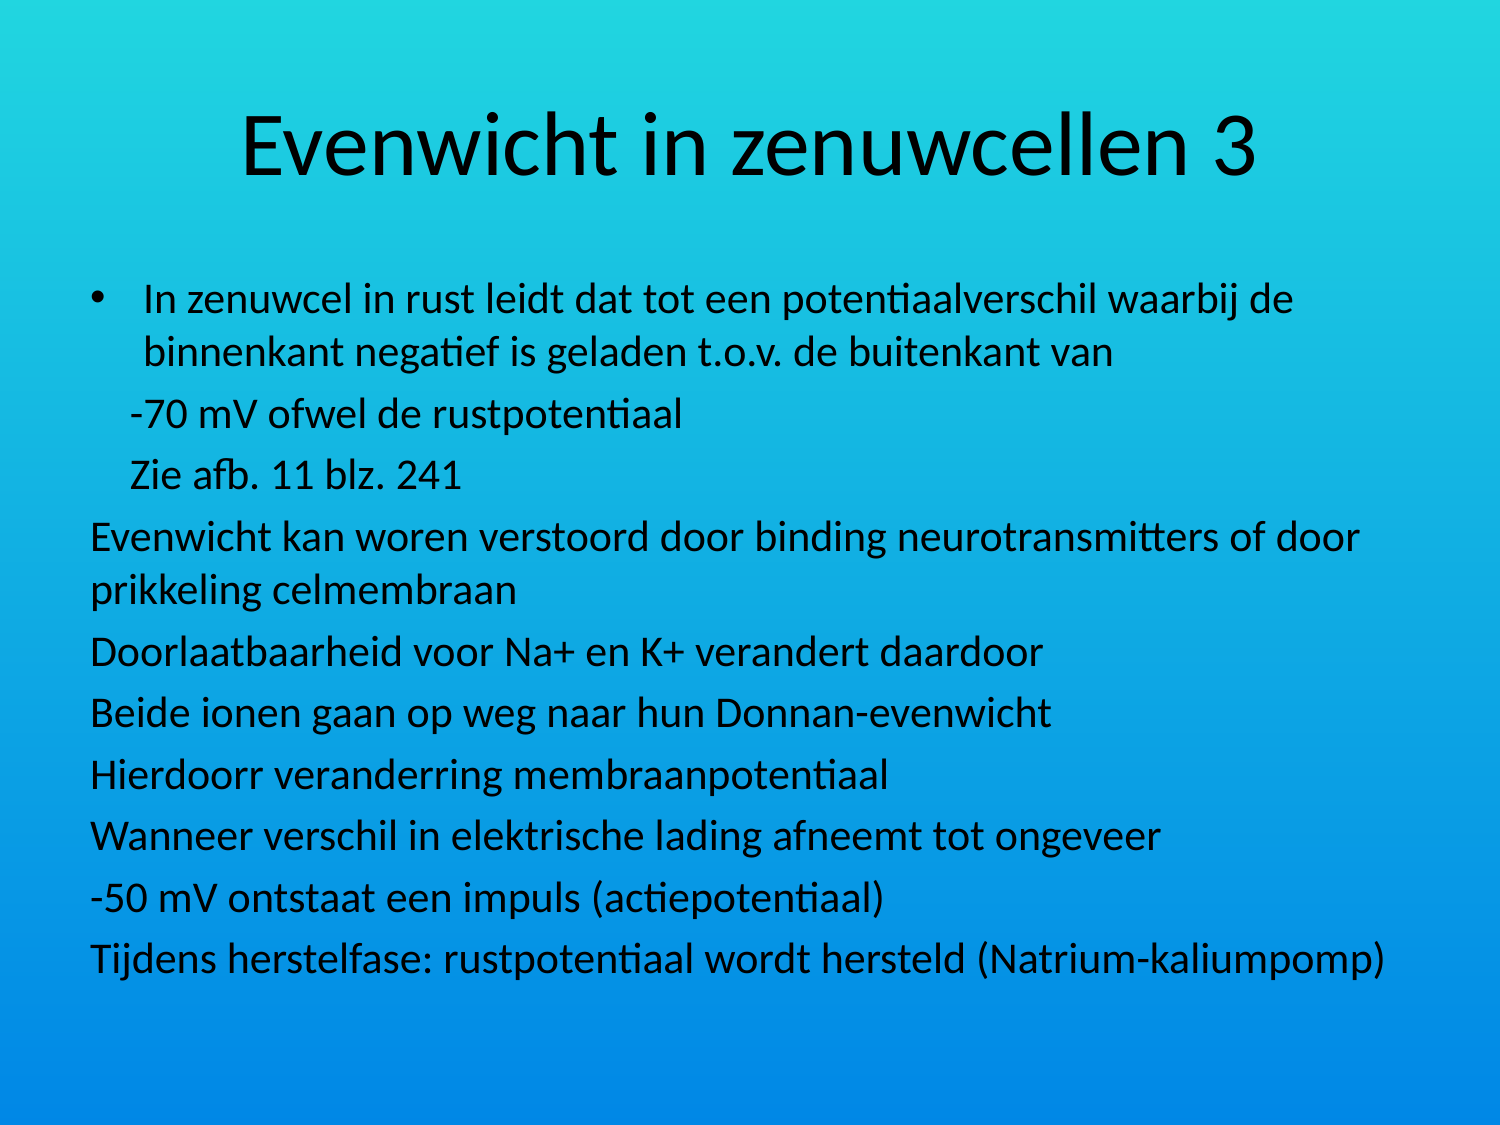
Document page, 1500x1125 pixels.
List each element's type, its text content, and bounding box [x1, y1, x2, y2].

title Evenwicht in zenuwcellen 3 [75, 45, 1425, 233]
list In zenuwcel in rust leidt dat tot een potentiaalverschil waarbij de binnenkant negatief is geladen t.o.v. de buitenkant van -70 mV ofwel de rustpotentiaal Zie afb. 11 blz. 241 Evenwicht kan woren verstoord door binding neurotransmitters of door prikkeling celmembraan Doorlaatbaarheid voor Na+ en K+ verandert daardoor Beide ionen gaan op weg naar hun Donnan-evenwicht Hierdoorr veranderring membraanpotentiaal Wanneer verschil in elektrische lading afneemt tot ongeveer -50 mV ontstaat een impuls (actiepotentiaal) Tijdens herstelfase: rustpotentiaal wordt hersteld (Natrium-kaliumpomp) [75, 262, 1425, 1005]
